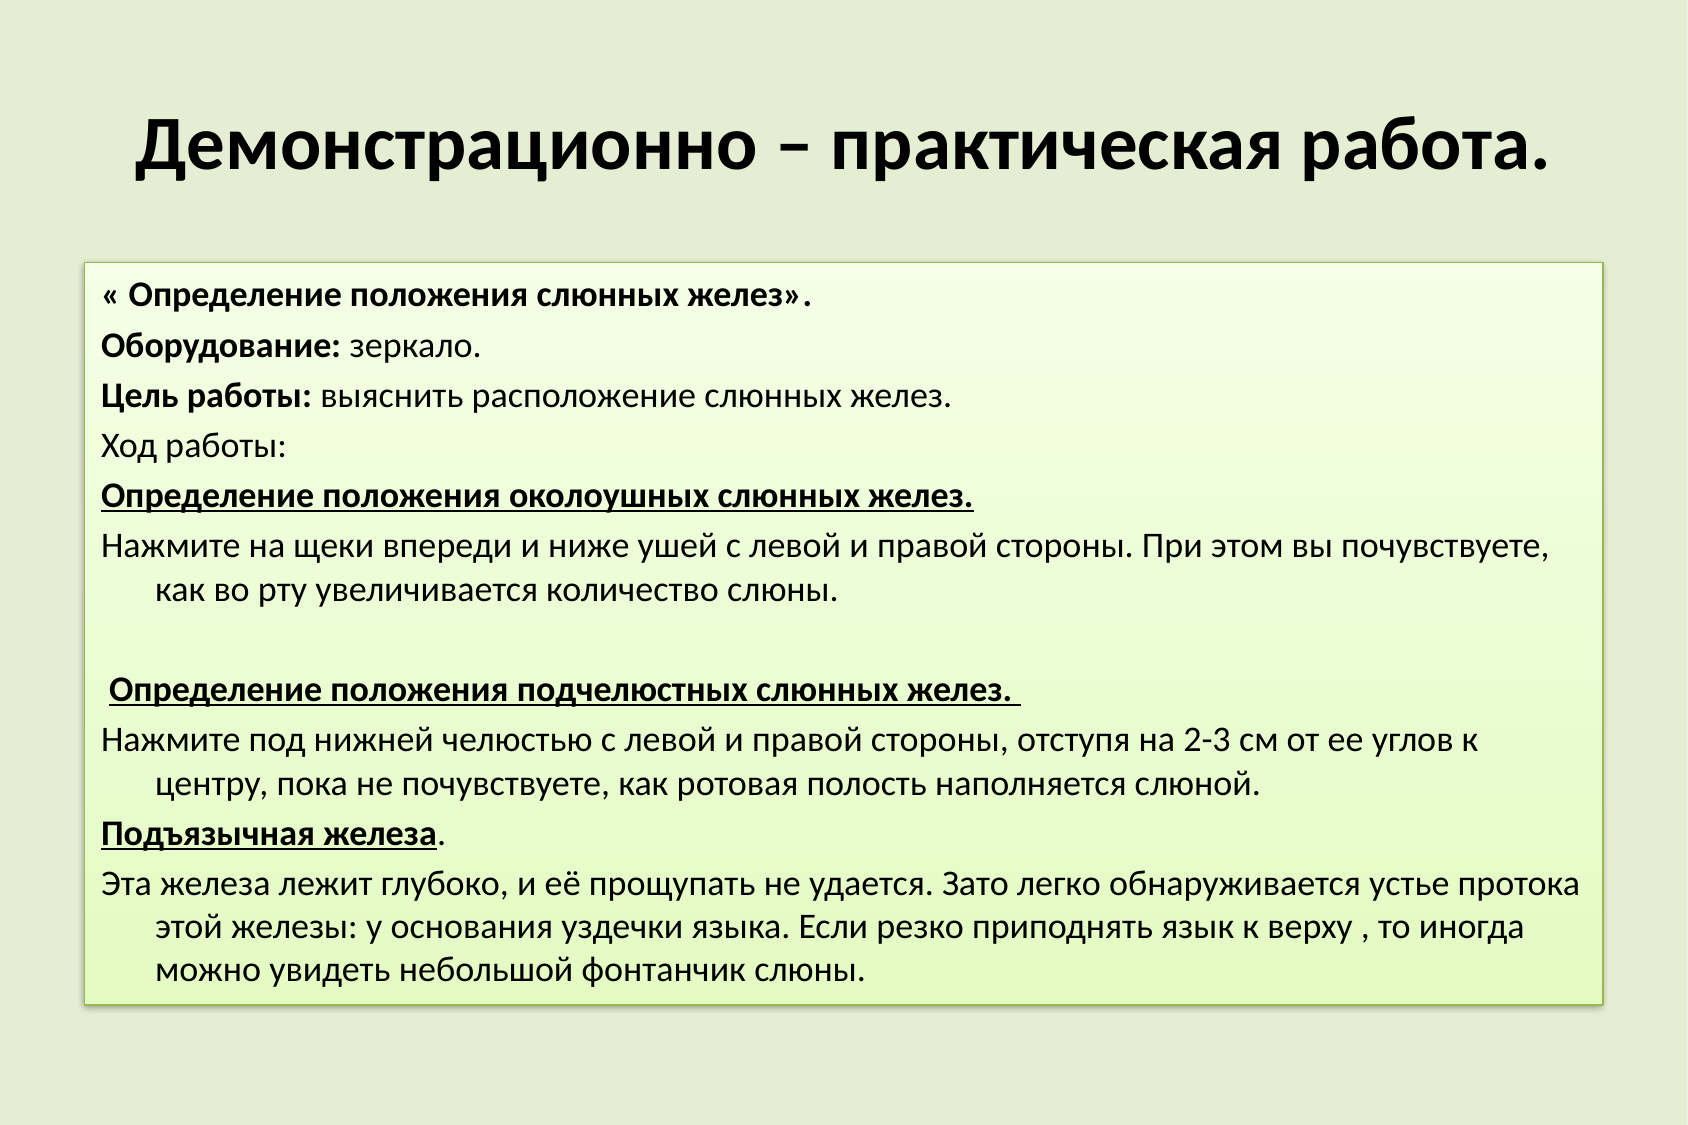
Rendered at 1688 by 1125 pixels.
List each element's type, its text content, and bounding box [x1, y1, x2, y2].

title Демонстрационно – практическая работа. [84, 45, 1604, 233]
list « Определение положения слюнных желез». Оборудование: зеркало. Цель работы: выяснить расположение слюнных желез. Ход работы: Определение положения околоушных слюнных желез. Нажмите на щеки впереди и ниже ушей с левой и правой стороны. При этом вы почувствуете, как во рту увеличивается количество слюны. Определение положения подчелюстных слюнных желез. Нажмите под нижней челюстью с левой и правой стороны, отступя на 2-3 см от ее углов к центру, пока не почувствуете, как ротовая полость наполняется слюной. Подъязычная железа. Эта железа лежит глубоко, и её прощупать не удается. Зато легко обнаруживается устье протока этой железы: у основания уздечки языка. Если резко приподнять язык к верху , то иногда можно увидеть небольшой фонтанчик слюны. [84, 262, 1604, 1006]
